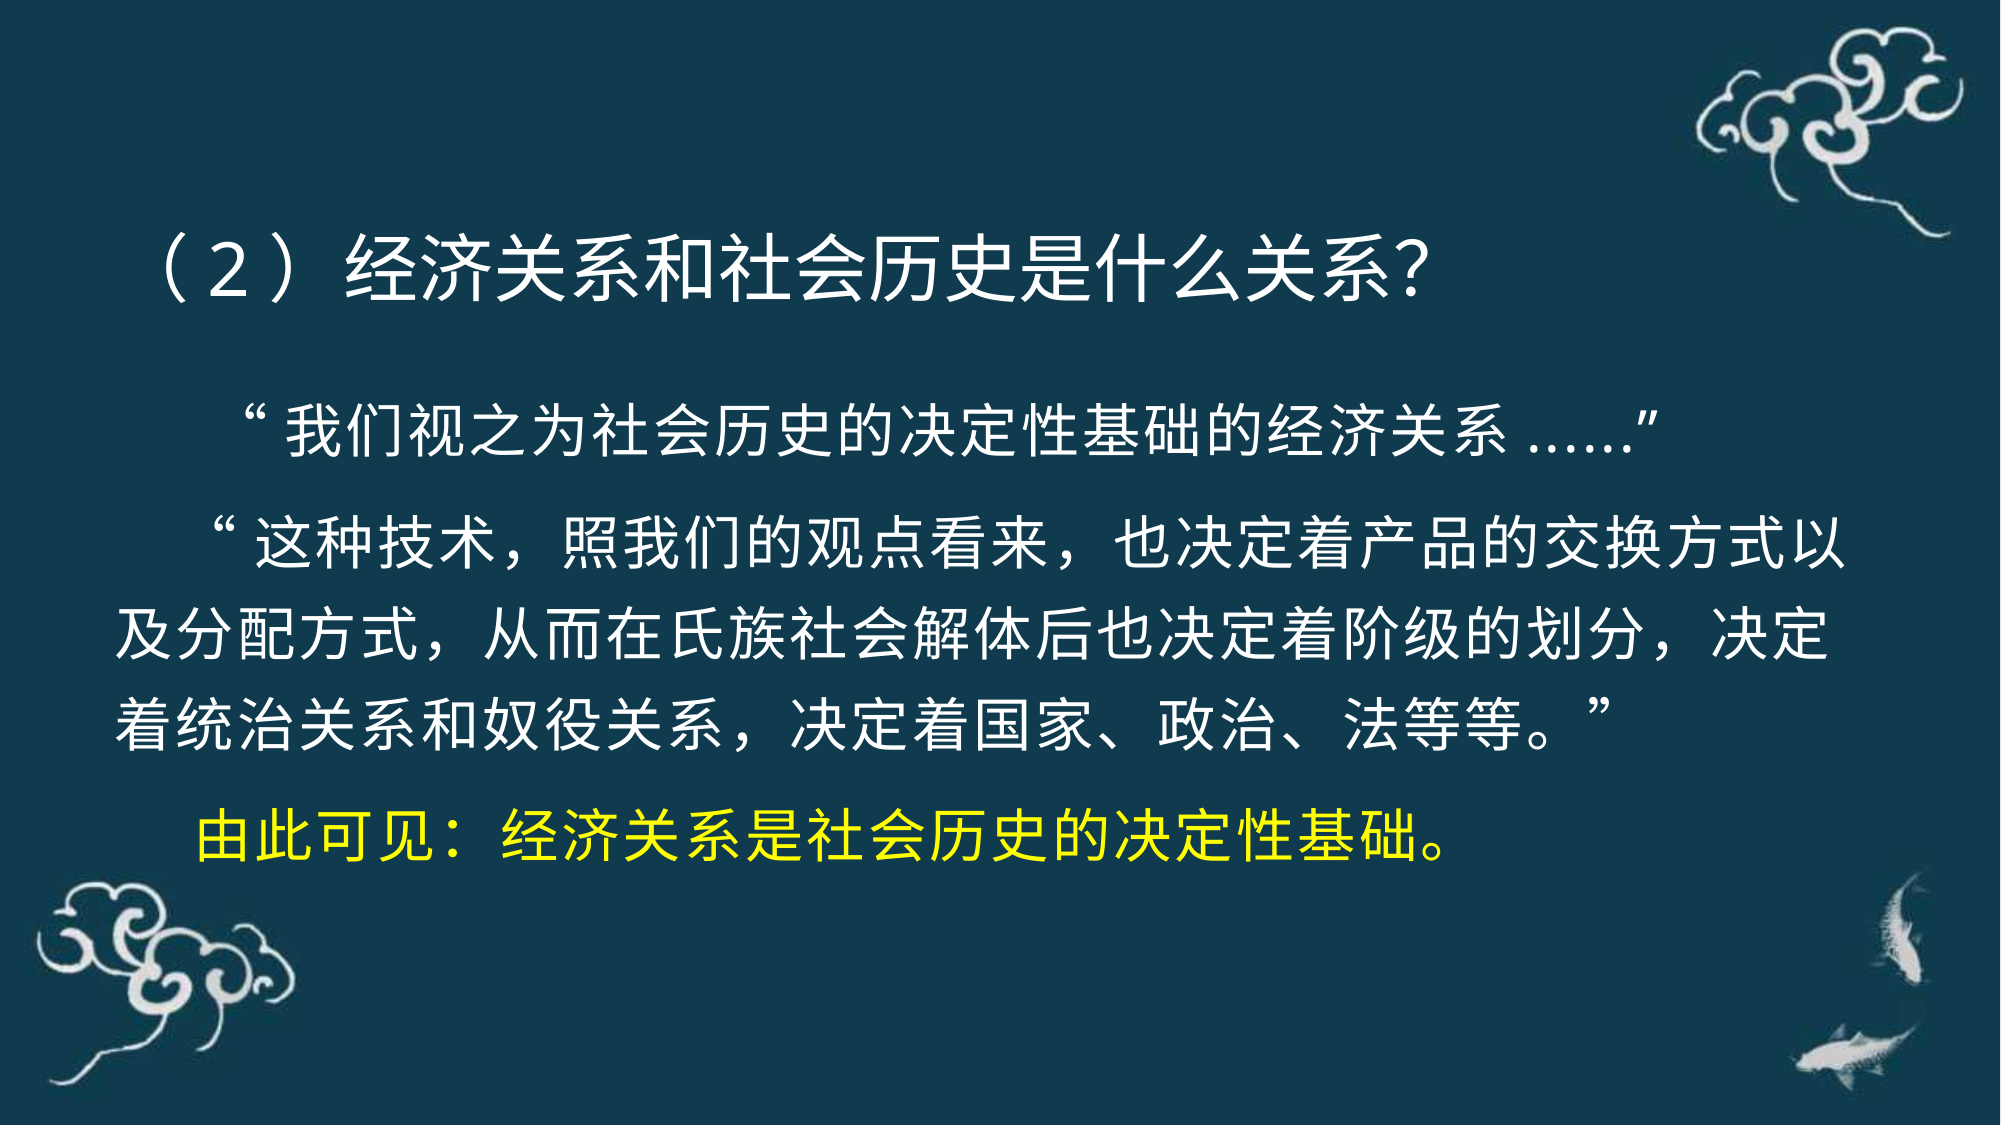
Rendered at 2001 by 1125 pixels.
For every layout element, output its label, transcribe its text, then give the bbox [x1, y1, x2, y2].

list “我们视之为社会历史的决定性基础的经济关系......” “这种技术，照我们的观点看来，也决定着产品的交换方式以及分配方式，从而在氏族社会解体后也决定着阶级的划分，决定着统治关系和奴役关系，决定着国家、政治、法等等。” 由此可见：经济关系是社会历史的决定性基础。 [99, 365, 1900, 927]
picture [0, 0, 2001, 1125]
text_box （2）经济关系和社会历史是什么关系？ [99, 214, 1835, 320]
